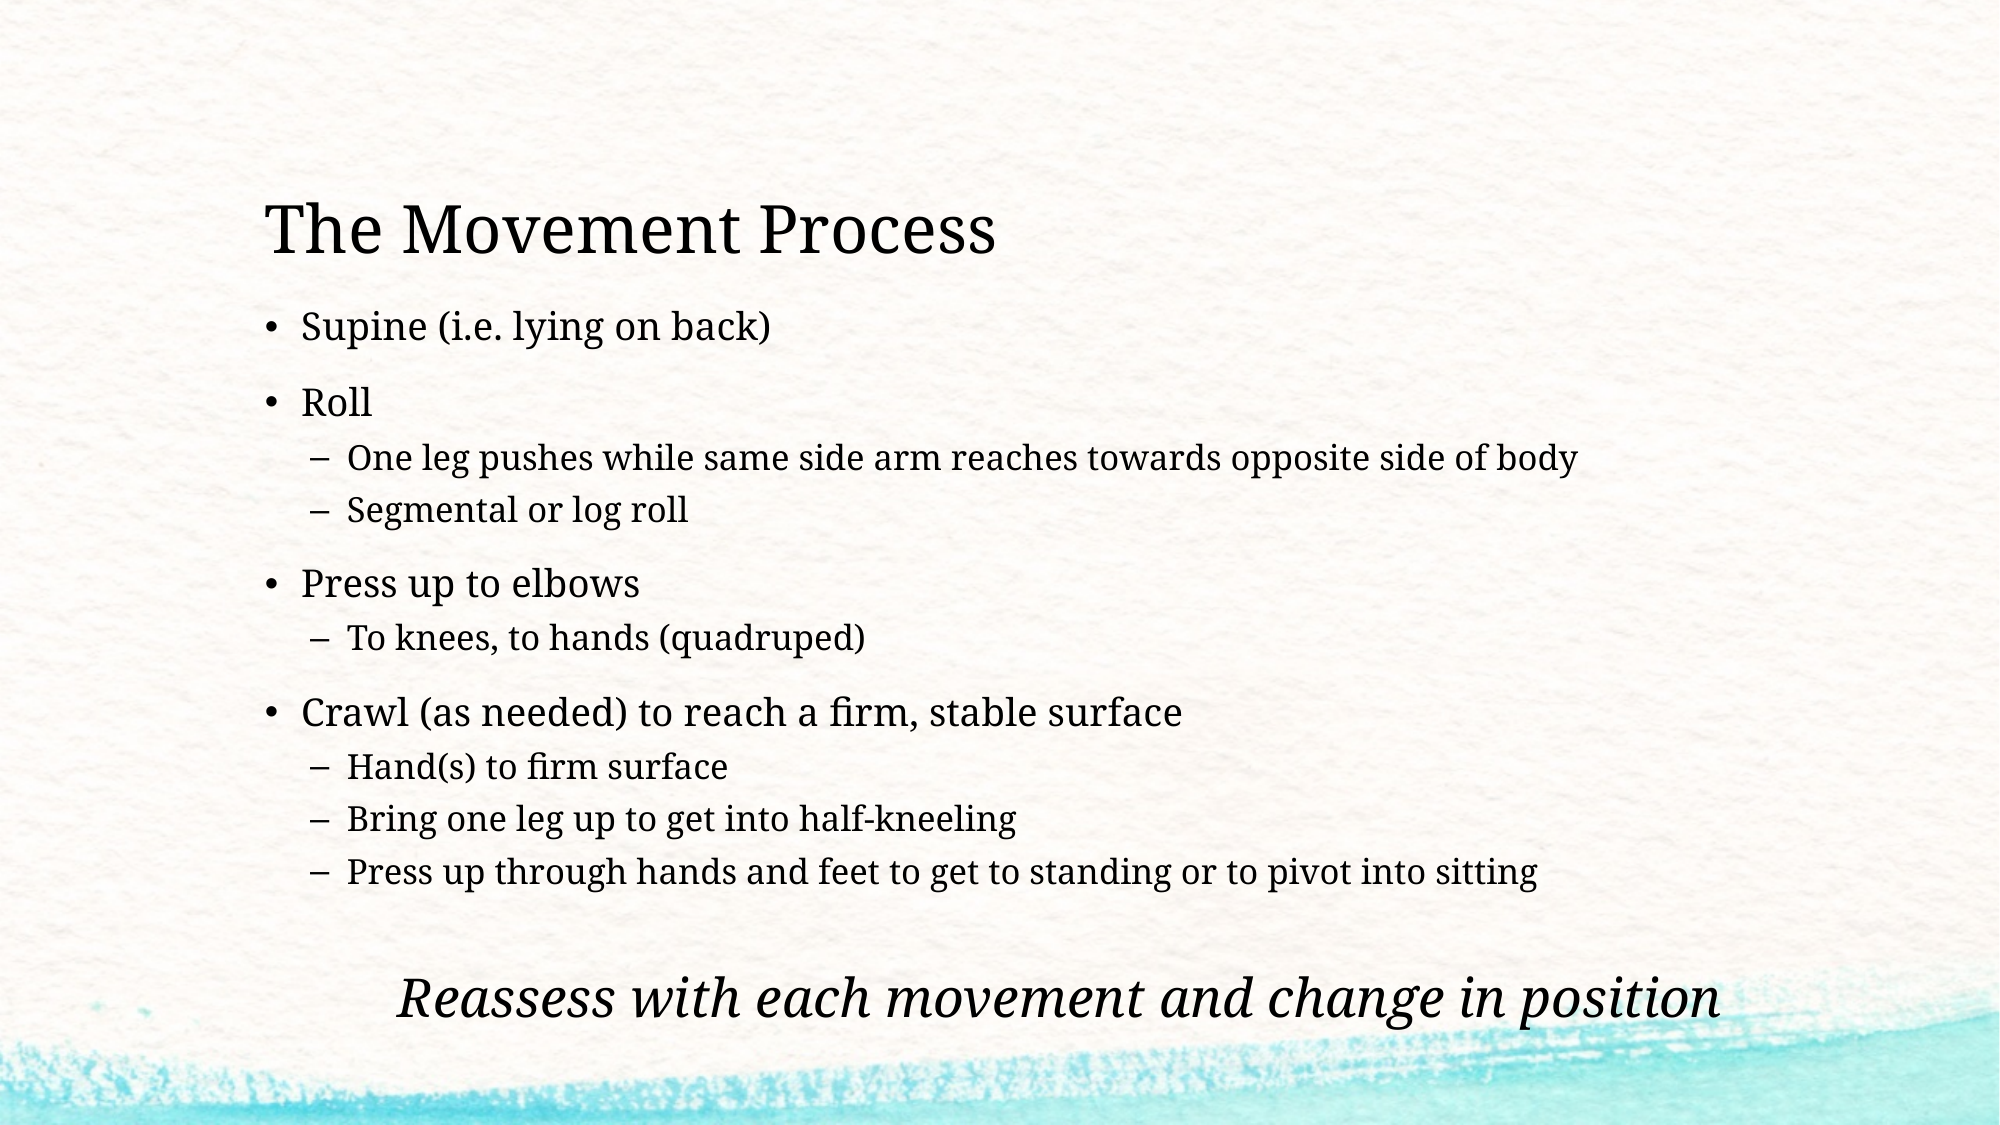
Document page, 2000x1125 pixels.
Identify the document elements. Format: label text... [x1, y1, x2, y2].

picture [0, 0, 2000, 1125]
title The Movement Process [249, 87, 1825, 275]
list Supine (i.e. lying on back) Roll One leg pushes while same side arm reaches towards opposite side of body Segmental or log roll Press up to elbows To knees, to hands (quadruped) Crawl (as needed) to reach a firm, stable surface Hand(s) to firm surface Bring one leg up to get into half-kneeling Press up through hands and feet to get to standing or to pivot into sitting Reassess with each movement and change in position [249, 299, 1825, 1038]
